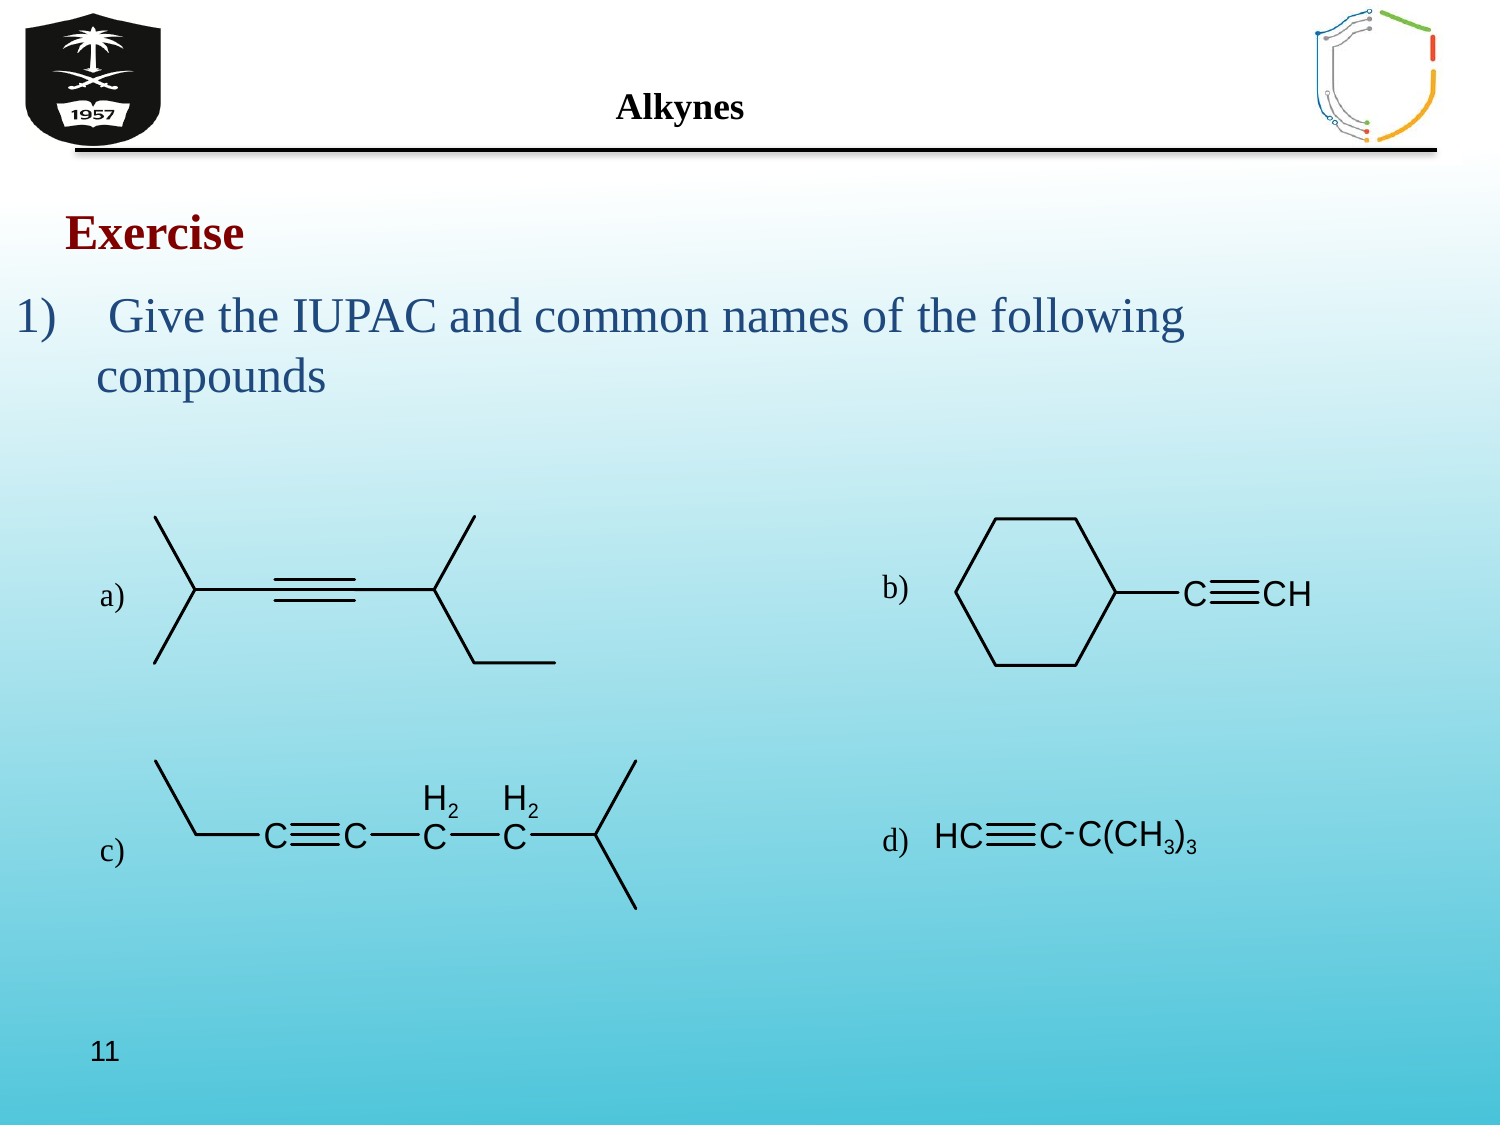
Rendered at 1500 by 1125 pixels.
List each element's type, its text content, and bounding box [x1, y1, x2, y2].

list Give the IUPAC and common names of the following compounds [0, 275, 1400, 450]
text_box Alkynes [600, 74, 760, 135]
picture [24, 12, 163, 151]
title Exercise [50, 162, 288, 275]
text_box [99, 512, 1313, 913]
picture [1287, 0, 1463, 165]
text_box 11 [75, 1024, 425, 1103]
